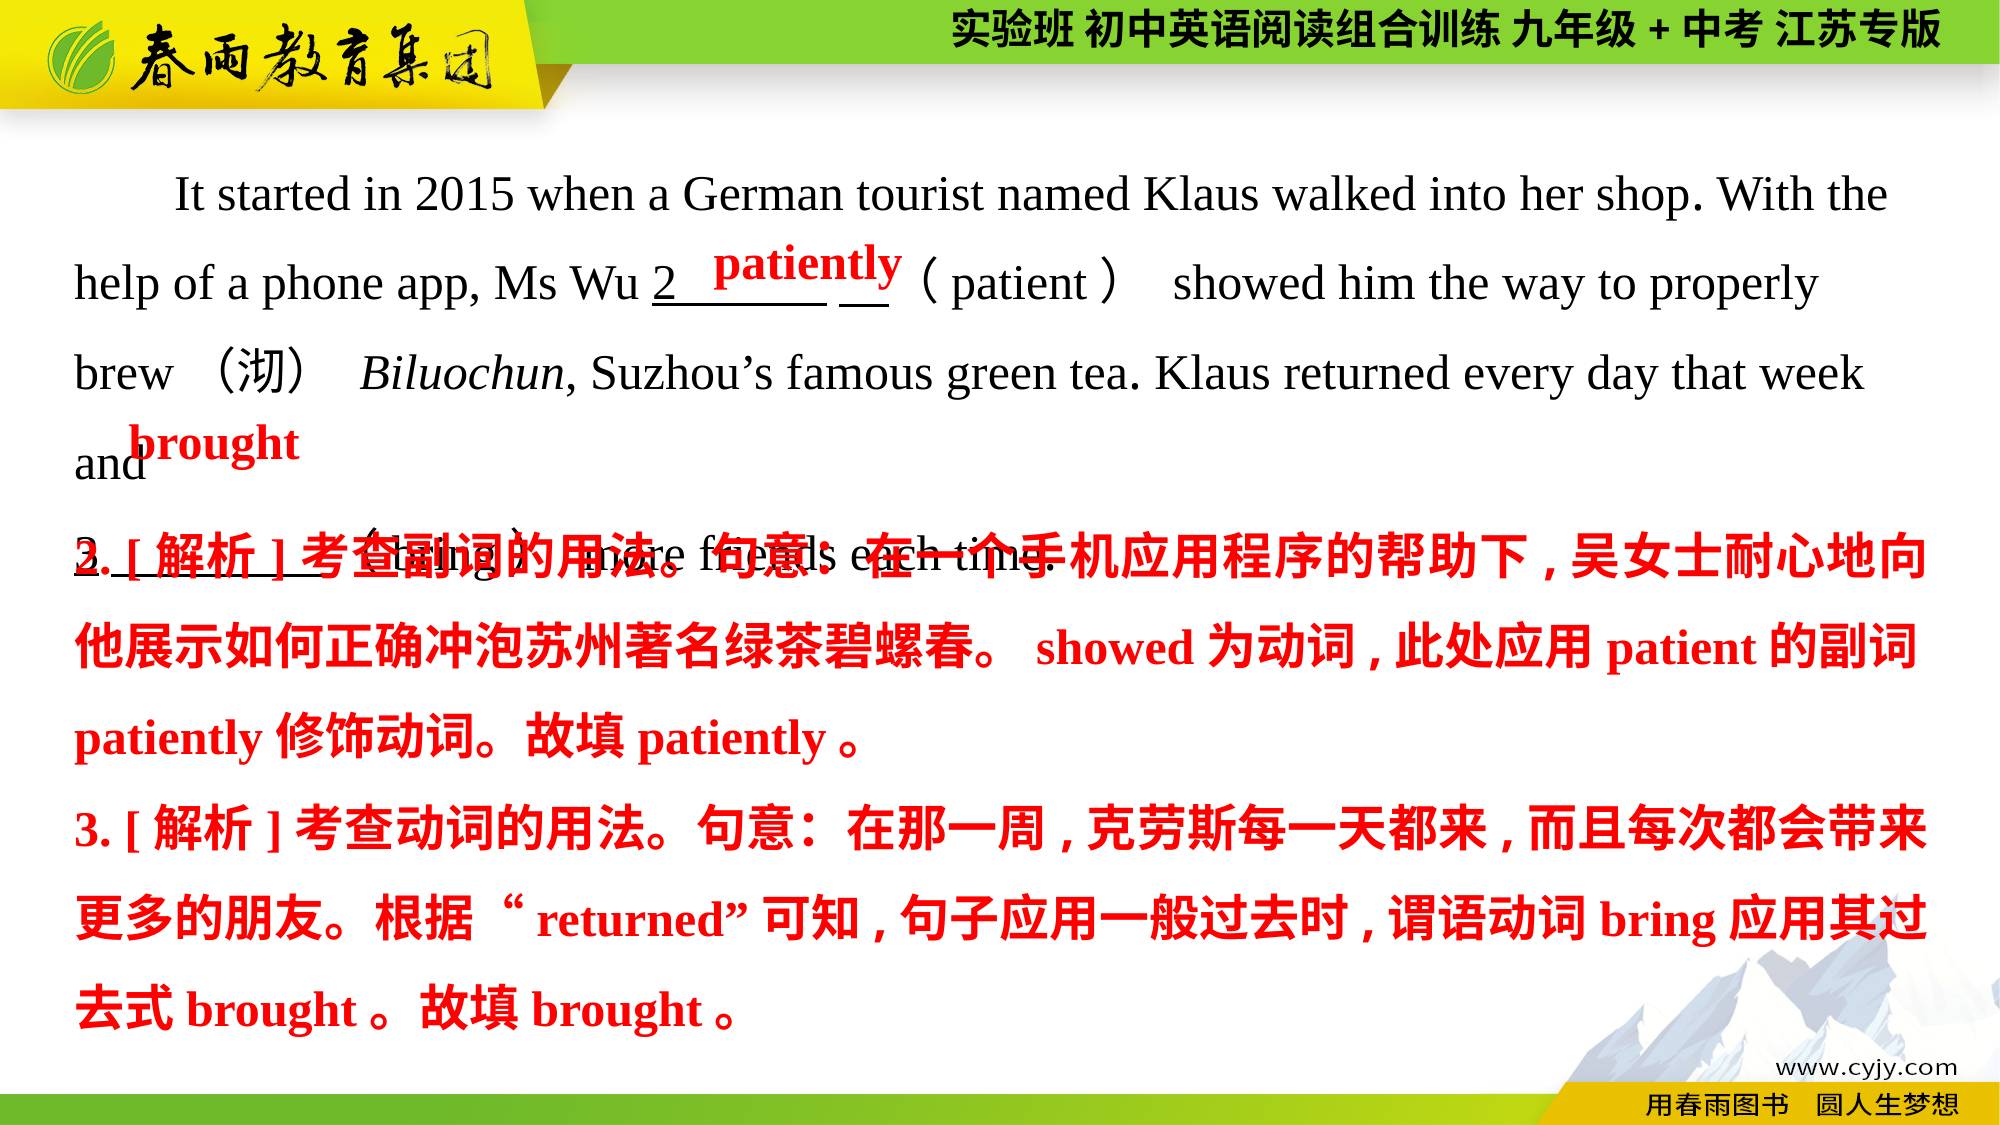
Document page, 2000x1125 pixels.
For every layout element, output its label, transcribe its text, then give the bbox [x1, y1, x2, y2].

list It started in 2015 when a German tourist named Klaus walked into her shop. With the help of a phone app, Ms Wu 2 （patient） showed him the way to properly brew（沏） Biluochun, Suzhou’s famous green tea. Klaus returned every day that week and 3 （bring） more friends each time. [59, 122, 1944, 486]
picture [0, 0, 2000, 1125]
text_box 3. [解析]考查动词的用法。句意：在那一周,克劳斯每一天都来,而且每次都会带来更多的朋友。根据“returned”可知,句子应用一般过去时,谓语动词bring应用其过去式brought。故填brought。 [59, 758, 1944, 1044]
text_box 2. [解析]考查副词的用法。句意：在一个手机应用程序的帮助下,吴女士耐心地向他展示如何正确冲泡苏州著名绿茶碧螺春。showed为动词,此处应用patient的副词patiently修饰动词。故填patiently。 [59, 486, 1944, 758]
text_box brought [101, 401, 315, 477]
text_box patiently [698, 221, 918, 297]
